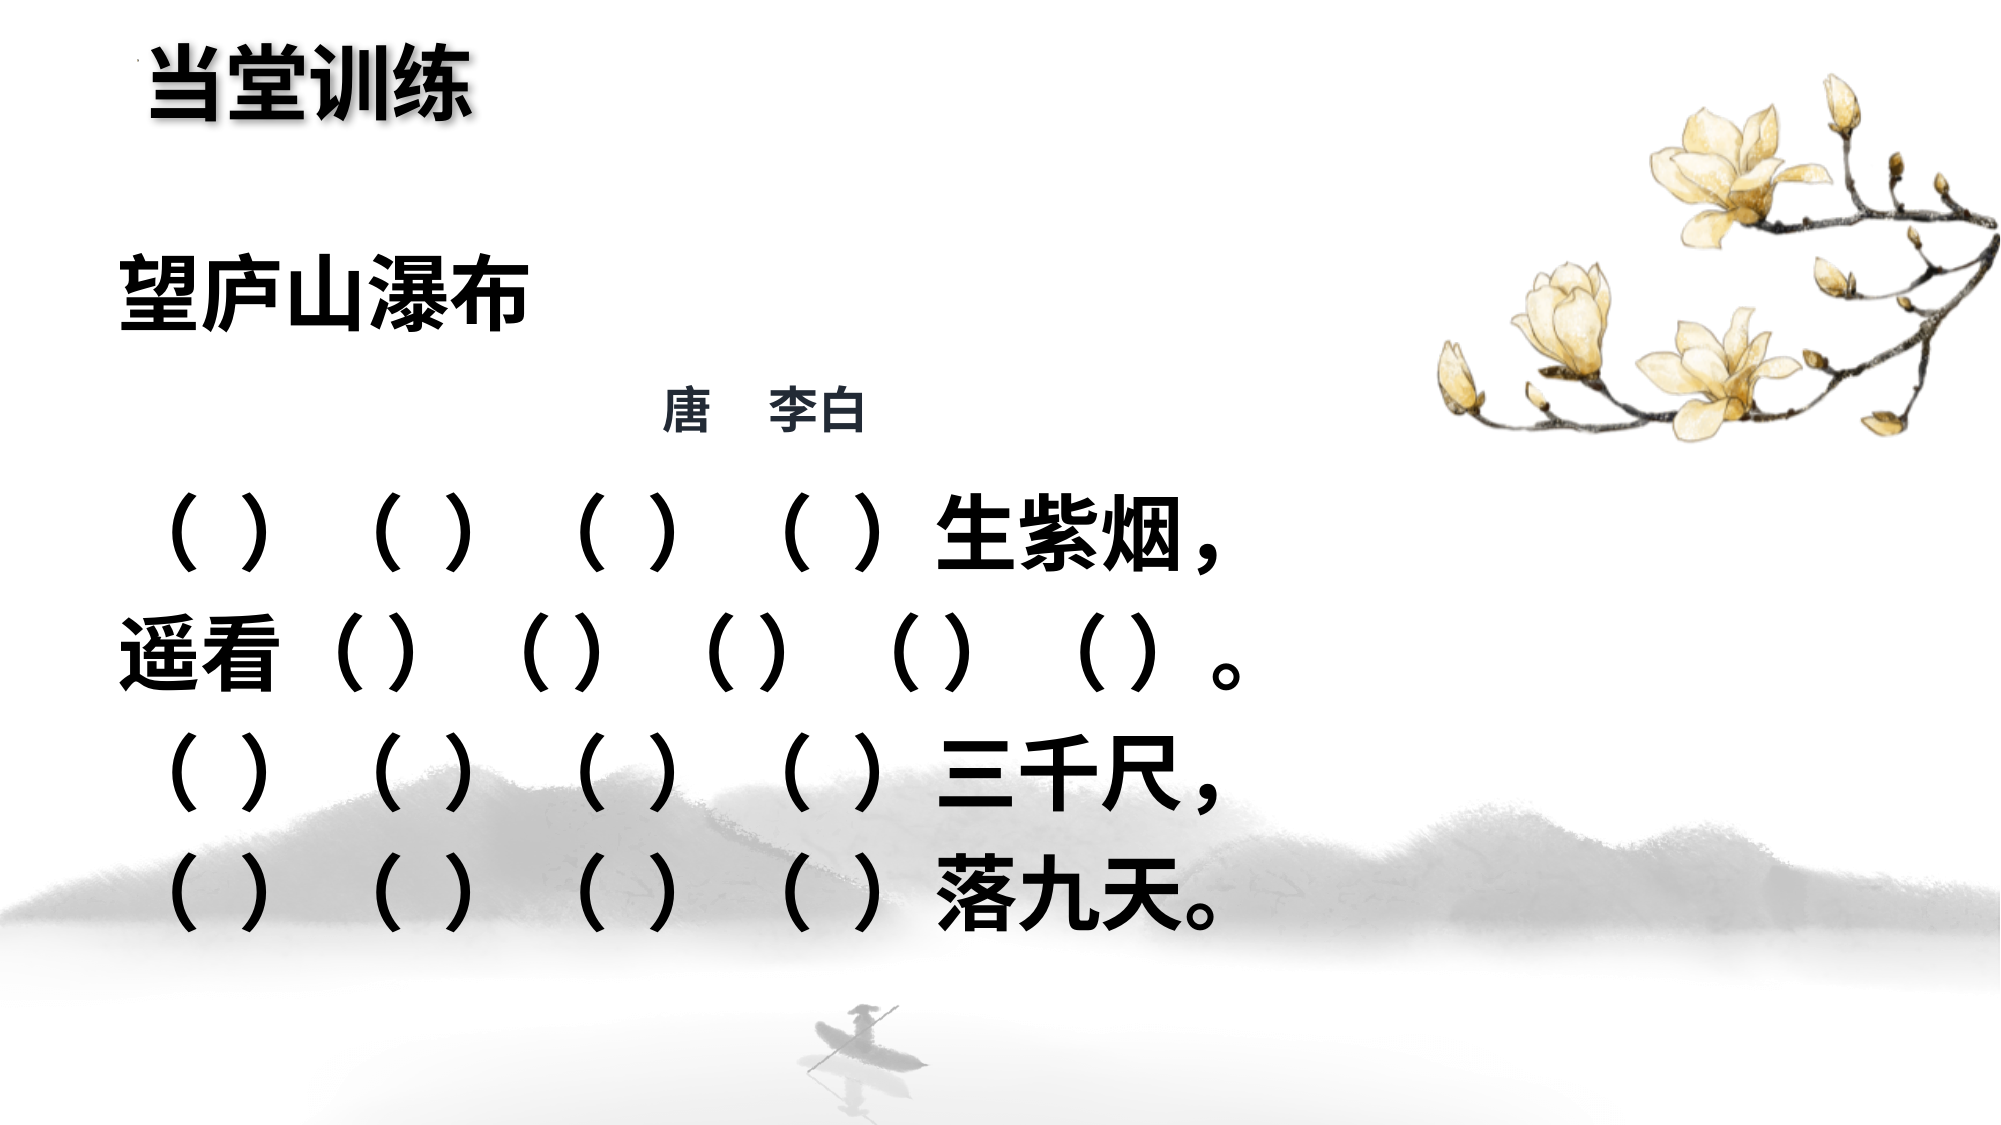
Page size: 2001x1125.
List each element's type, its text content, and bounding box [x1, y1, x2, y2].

text_box 当堂训练 [56, 23, 562, 139]
text_box 唐 李白 [647, 359, 1064, 447]
text_box 望庐山瀑布 （ ）（ ）（ ）（ ）生紫烟， 遥看（ ）（ ）（ ）（ ）（ ）。 （ ）（ ）（ ）（ ）三千尺， （ ）（ ）（ ）（ ）落九天。 [102, 214, 1542, 949]
picture [824, 55, 2001, 463]
picture [0, 717, 2000, 1125]
